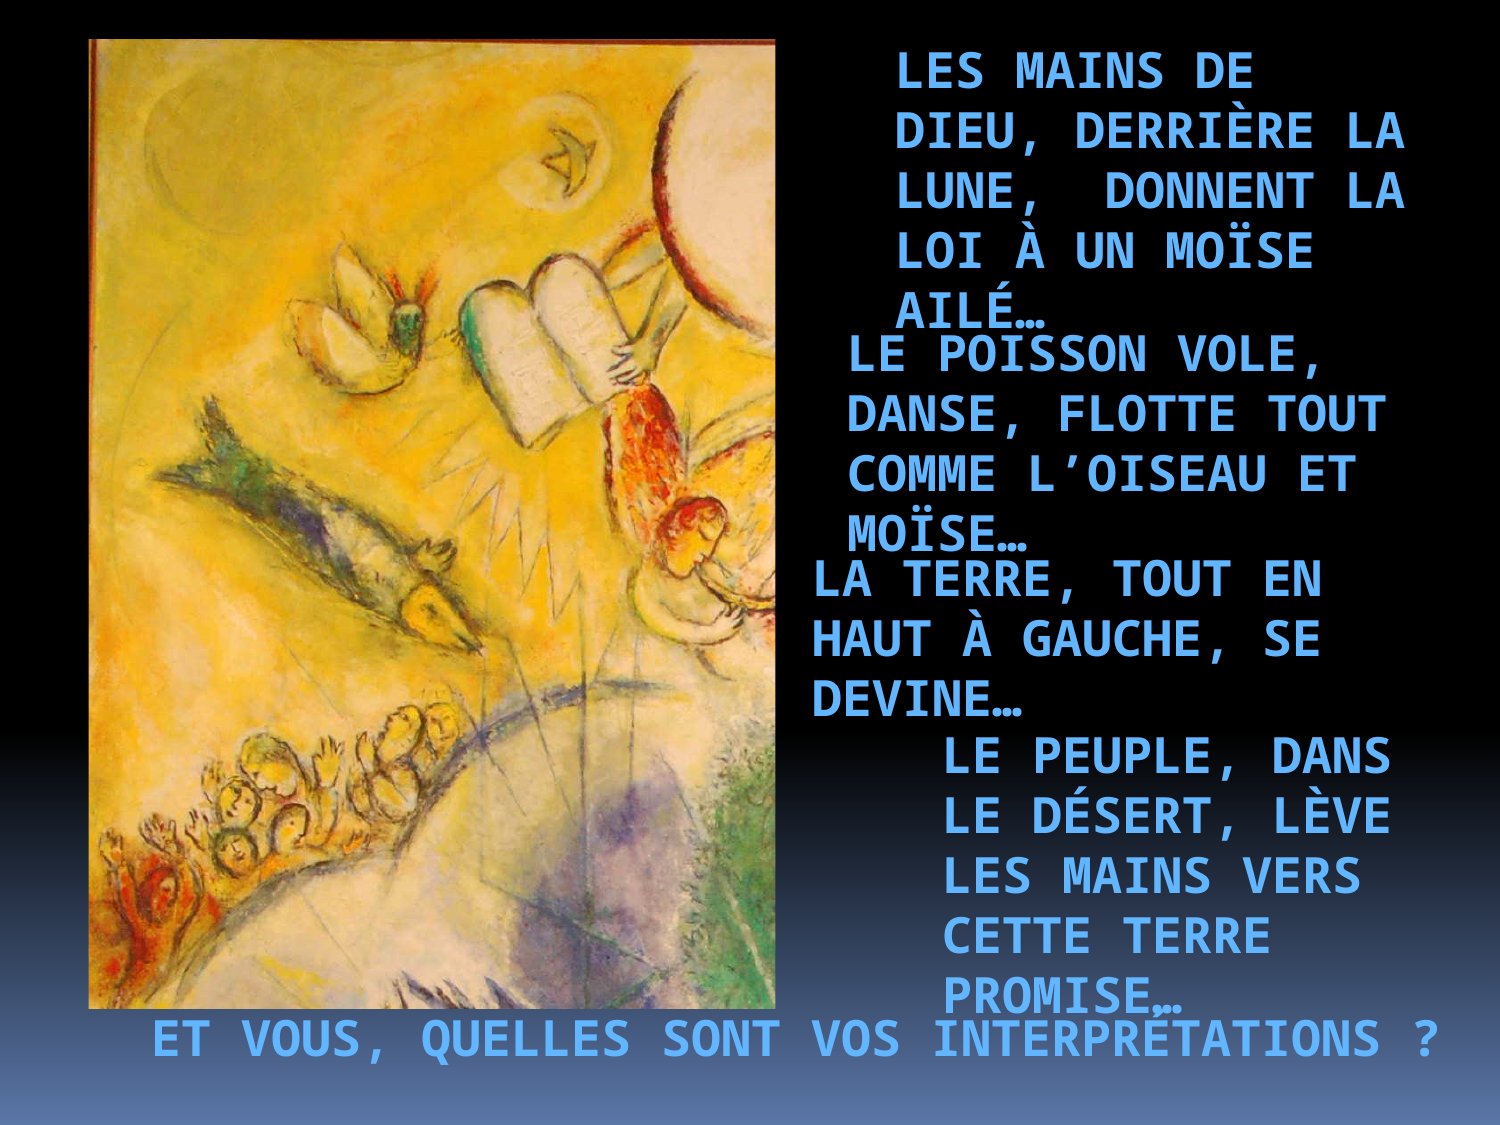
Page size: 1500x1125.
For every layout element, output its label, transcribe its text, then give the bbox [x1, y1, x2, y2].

picture [88, 39, 776, 1010]
text_box Les mains de Dieu, derrière la lune, donnent la loi à un moïse ailé… [880, 30, 1424, 256]
text_box La terre, tout en haut à gauche, se devine… [797, 538, 1483, 681]
text_box Et vous, quelles sont vos interprétations ? [136, 999, 1459, 1094]
text_box Le peuple, dans le désert, lève les mains vers cette terre promise… [927, 715, 1471, 976]
text_box le poisson vole, danse, flotte tout comme l’oiseau et Moïse… [832, 314, 1500, 516]
